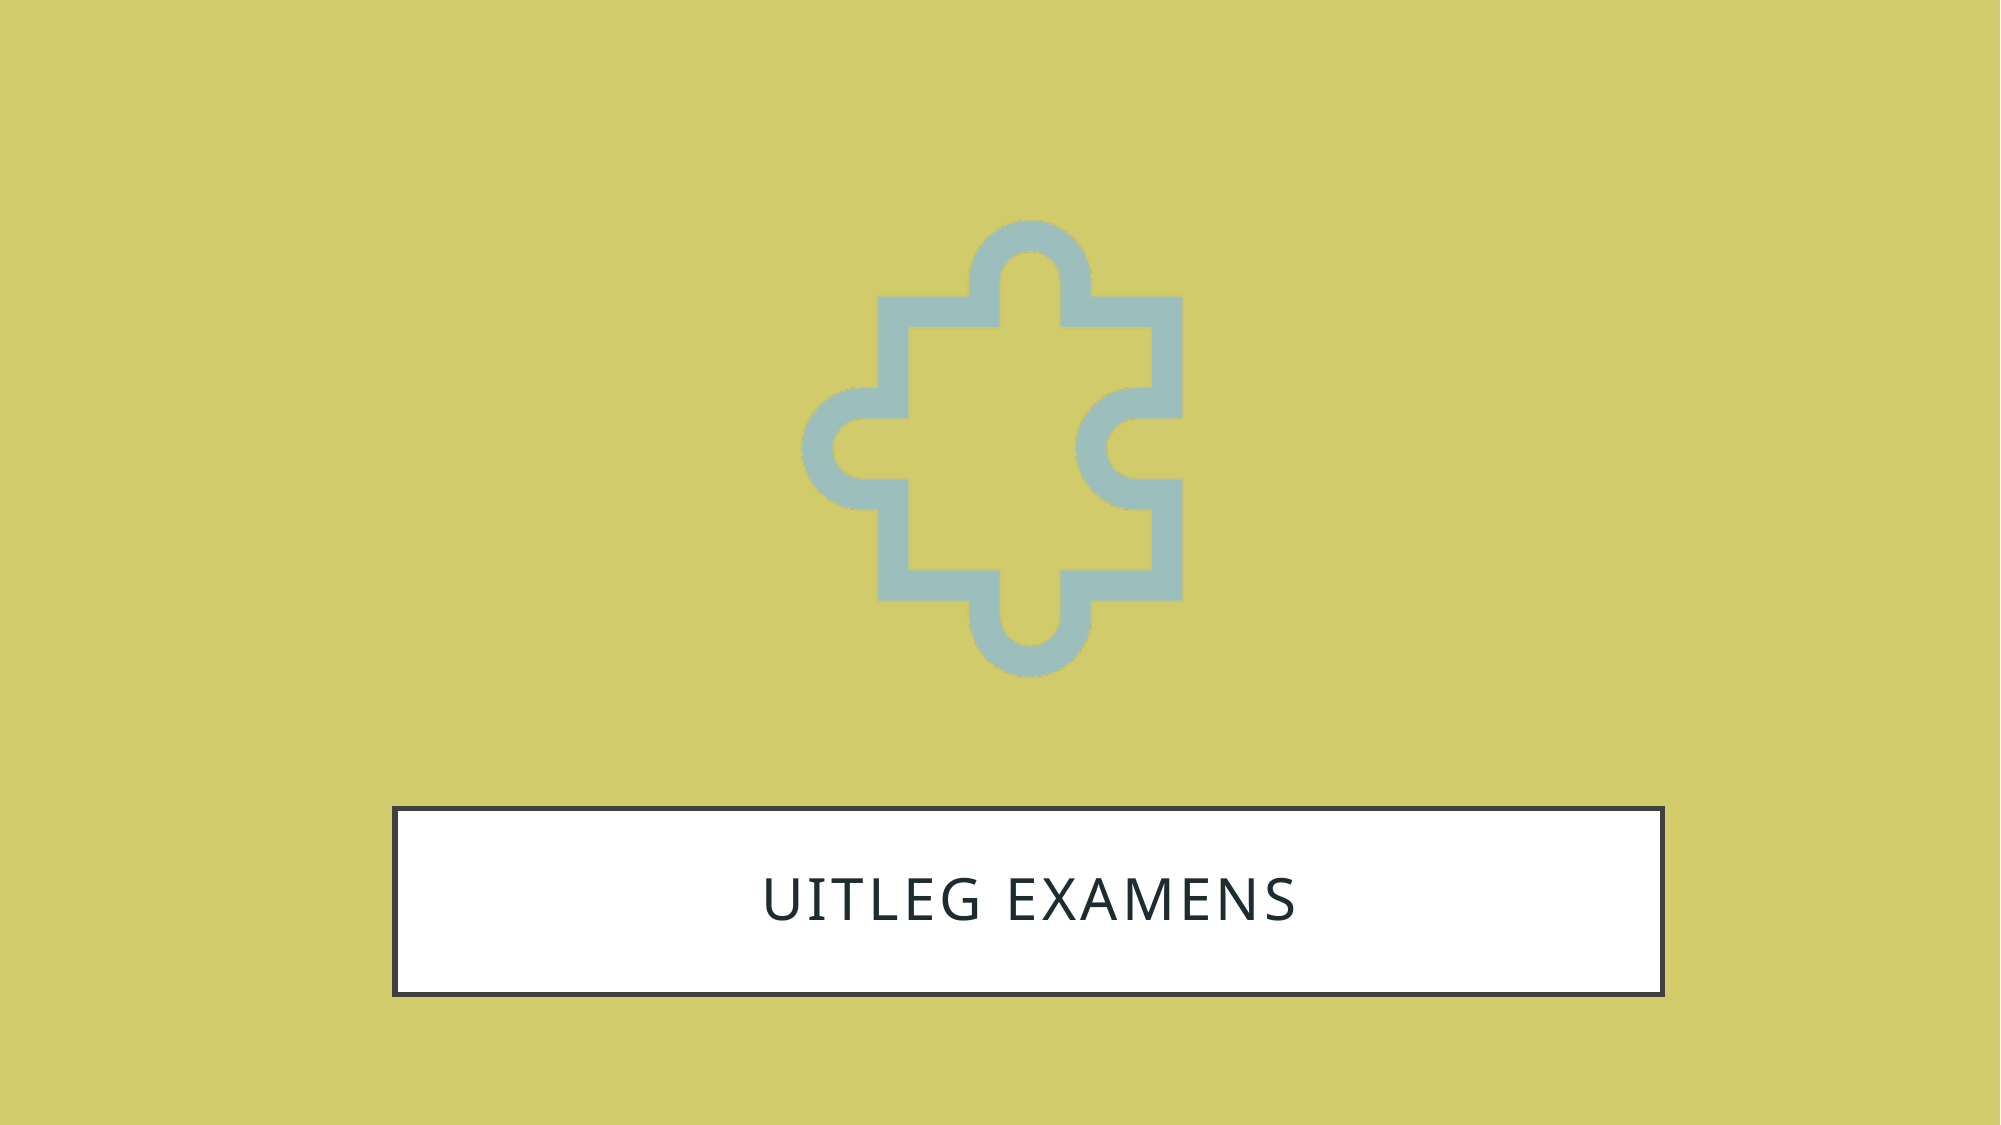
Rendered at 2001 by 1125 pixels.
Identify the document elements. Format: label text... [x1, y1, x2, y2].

picture [708, 157, 1292, 741]
title Uitleg examens [392, 806, 1665, 997]
